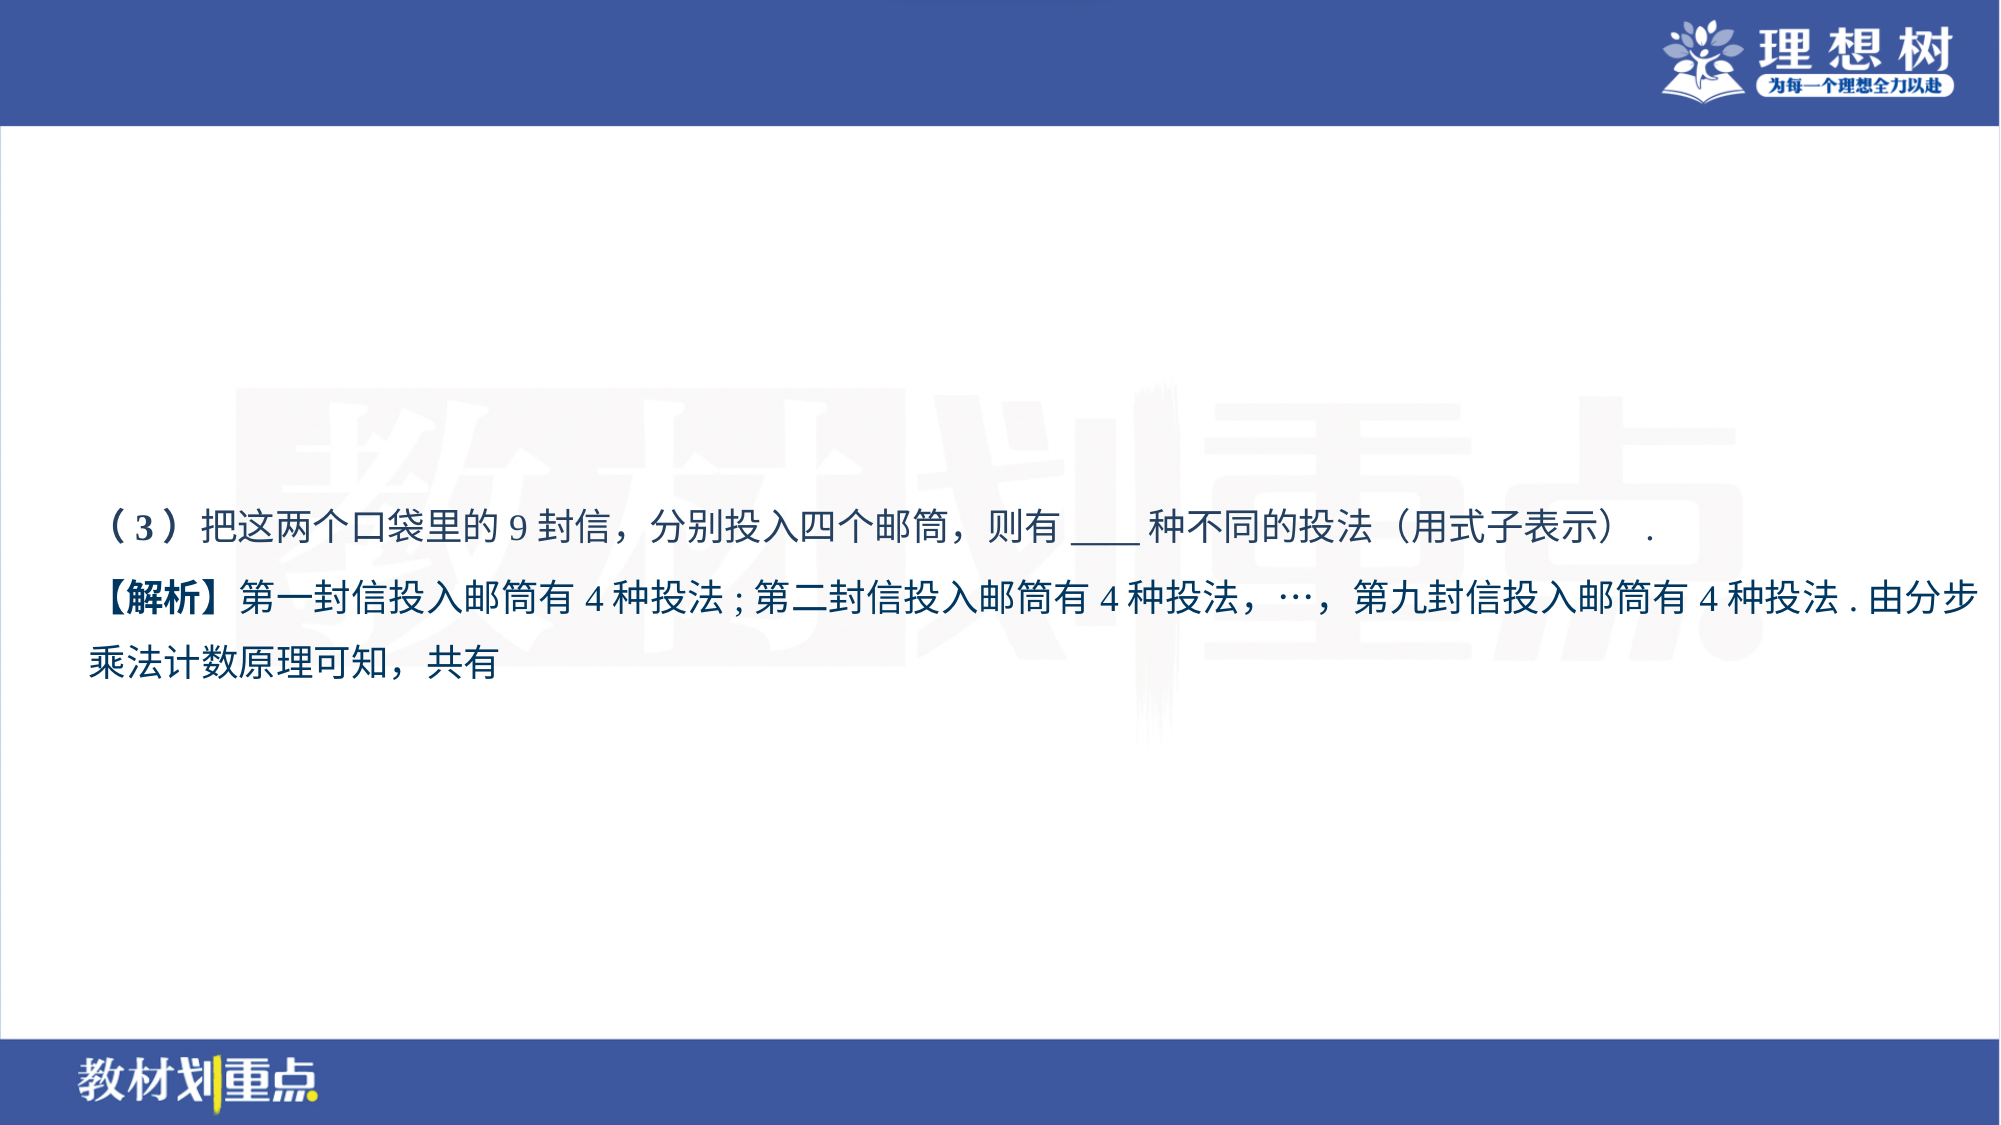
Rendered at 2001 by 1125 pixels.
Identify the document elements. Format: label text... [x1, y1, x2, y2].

text_box （3）把这两个口袋里的9封信，分别投入四个邮筒，则有____种不同的投法（用式子表示）. [88, 481, 1911, 541]
picture [0, 0, 2000, 1125]
